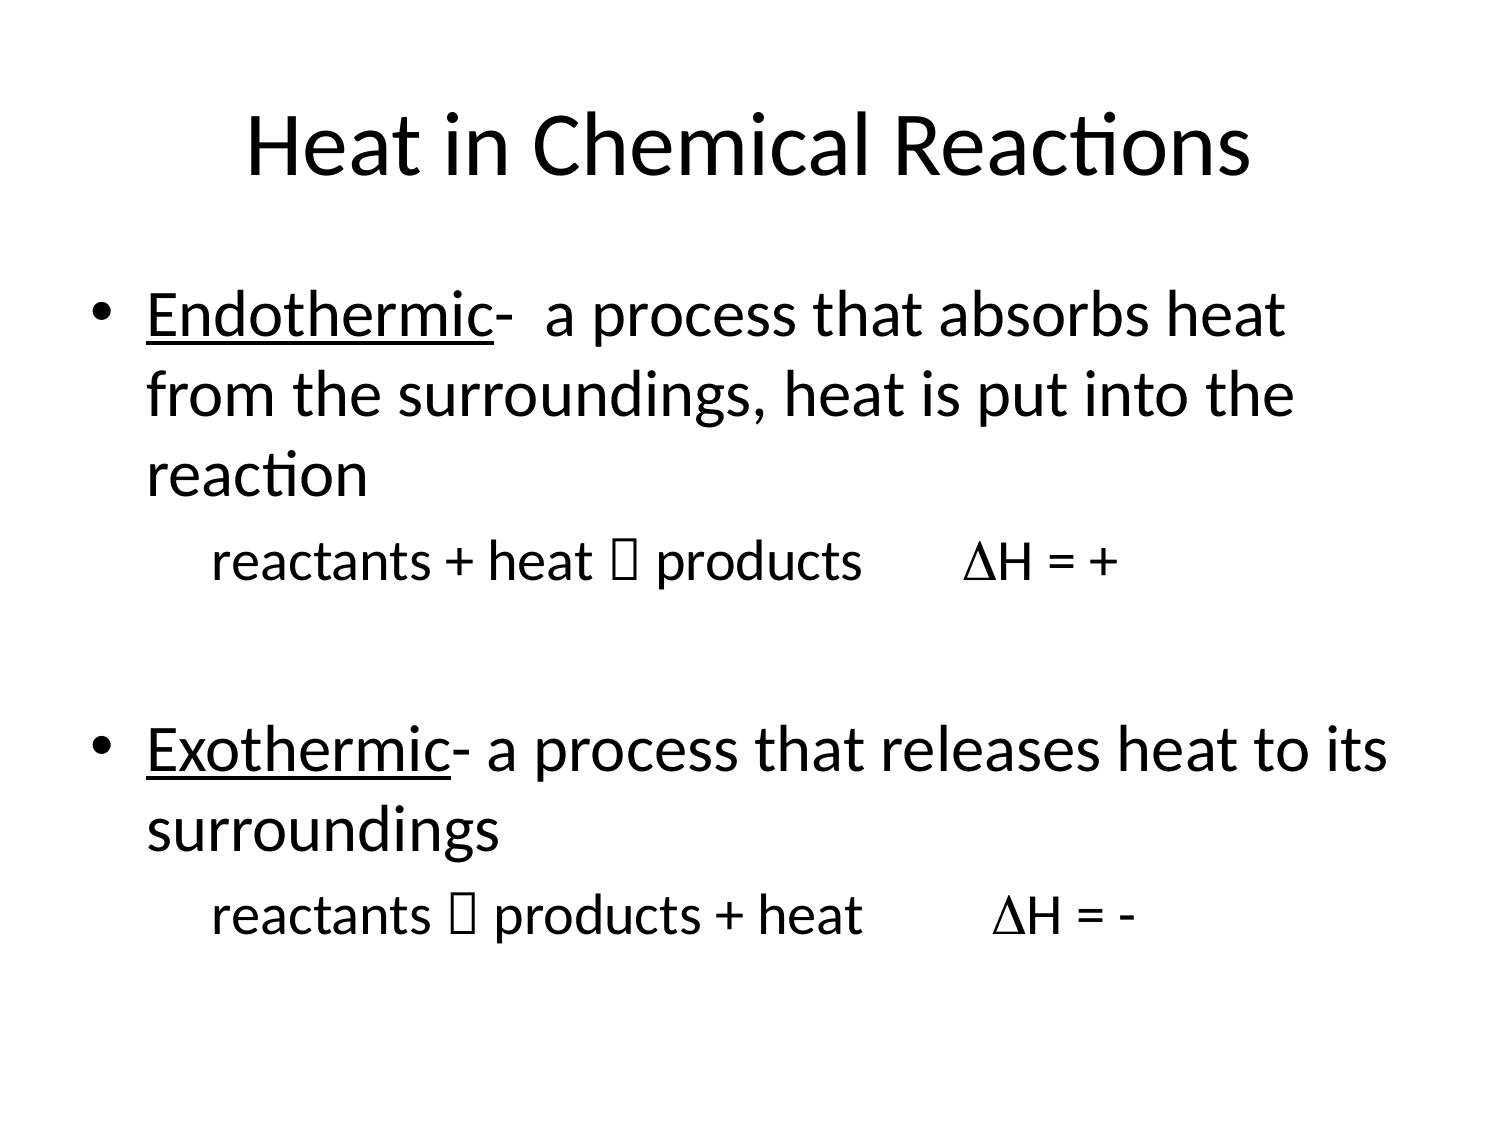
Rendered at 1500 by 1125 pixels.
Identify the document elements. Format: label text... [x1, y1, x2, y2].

title Heat in Chemical Reactions [75, 45, 1425, 233]
list Endothermic- a process that absorbs heat from the surroundings, heat is put into the reaction reactants + heat  products DH = + Exothermic- a process that releases heat to its surroundings reactants  products + heat DH = - [75, 262, 1425, 1005]
